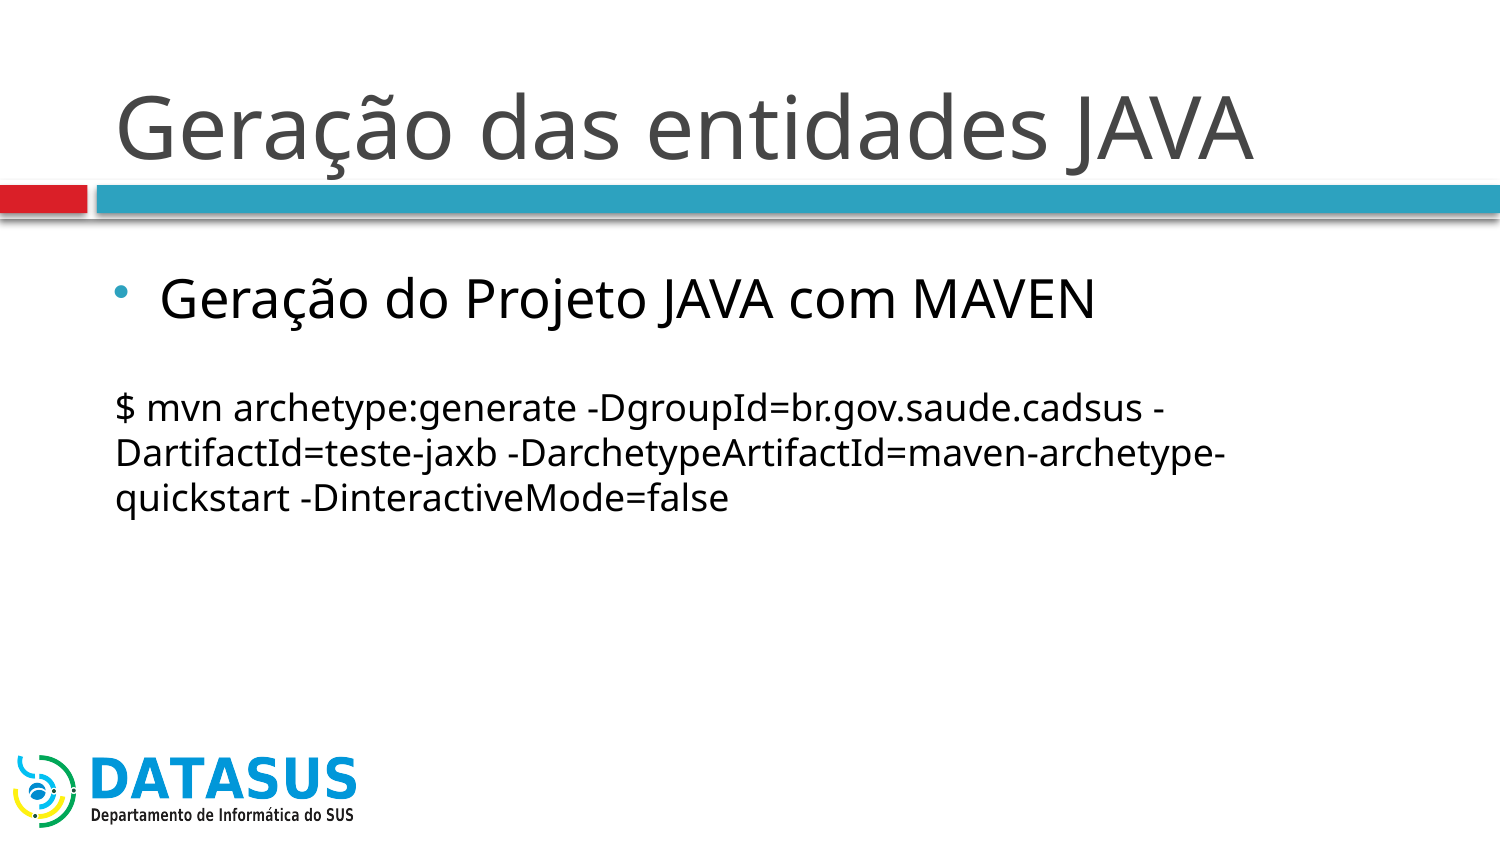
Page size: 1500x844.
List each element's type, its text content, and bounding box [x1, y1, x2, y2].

list Geração do Projeto JAVA com MAVEN [99, 256, 1483, 722]
text_box $ mvn archetype:generate -DgroupId=br.gov.saude.cadsus -DartifactId=teste-jaxb -DarchetypeArtifactId=maven-archetype-quickstart -DinteractiveMode=false [100, 376, 1388, 526]
picture [13, 755, 356, 828]
title Geração das entidades JAVA [99, 19, 1438, 185]
